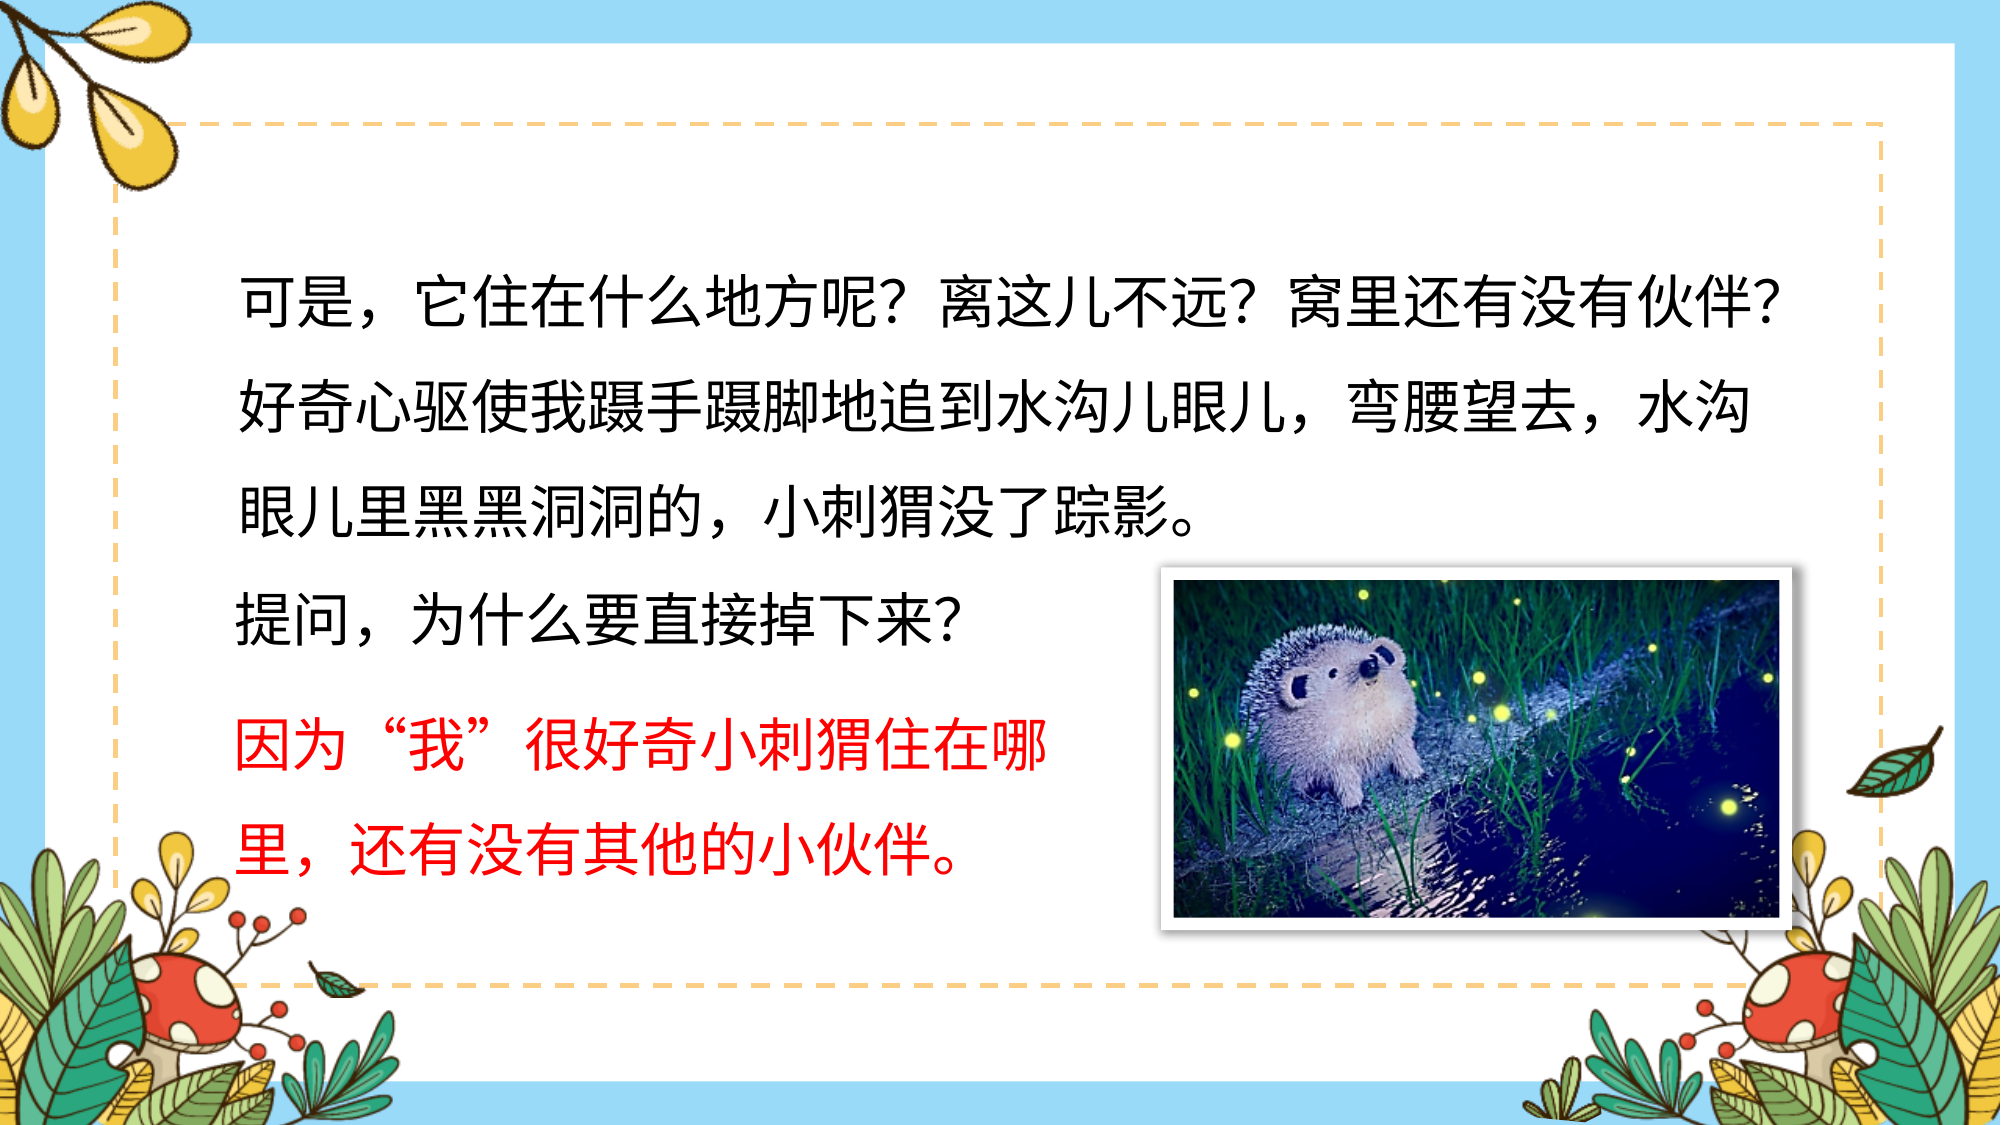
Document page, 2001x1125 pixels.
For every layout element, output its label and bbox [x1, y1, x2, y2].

text_box [1161, 567, 1792, 931]
text_box [0, 0, 2000, 1125]
